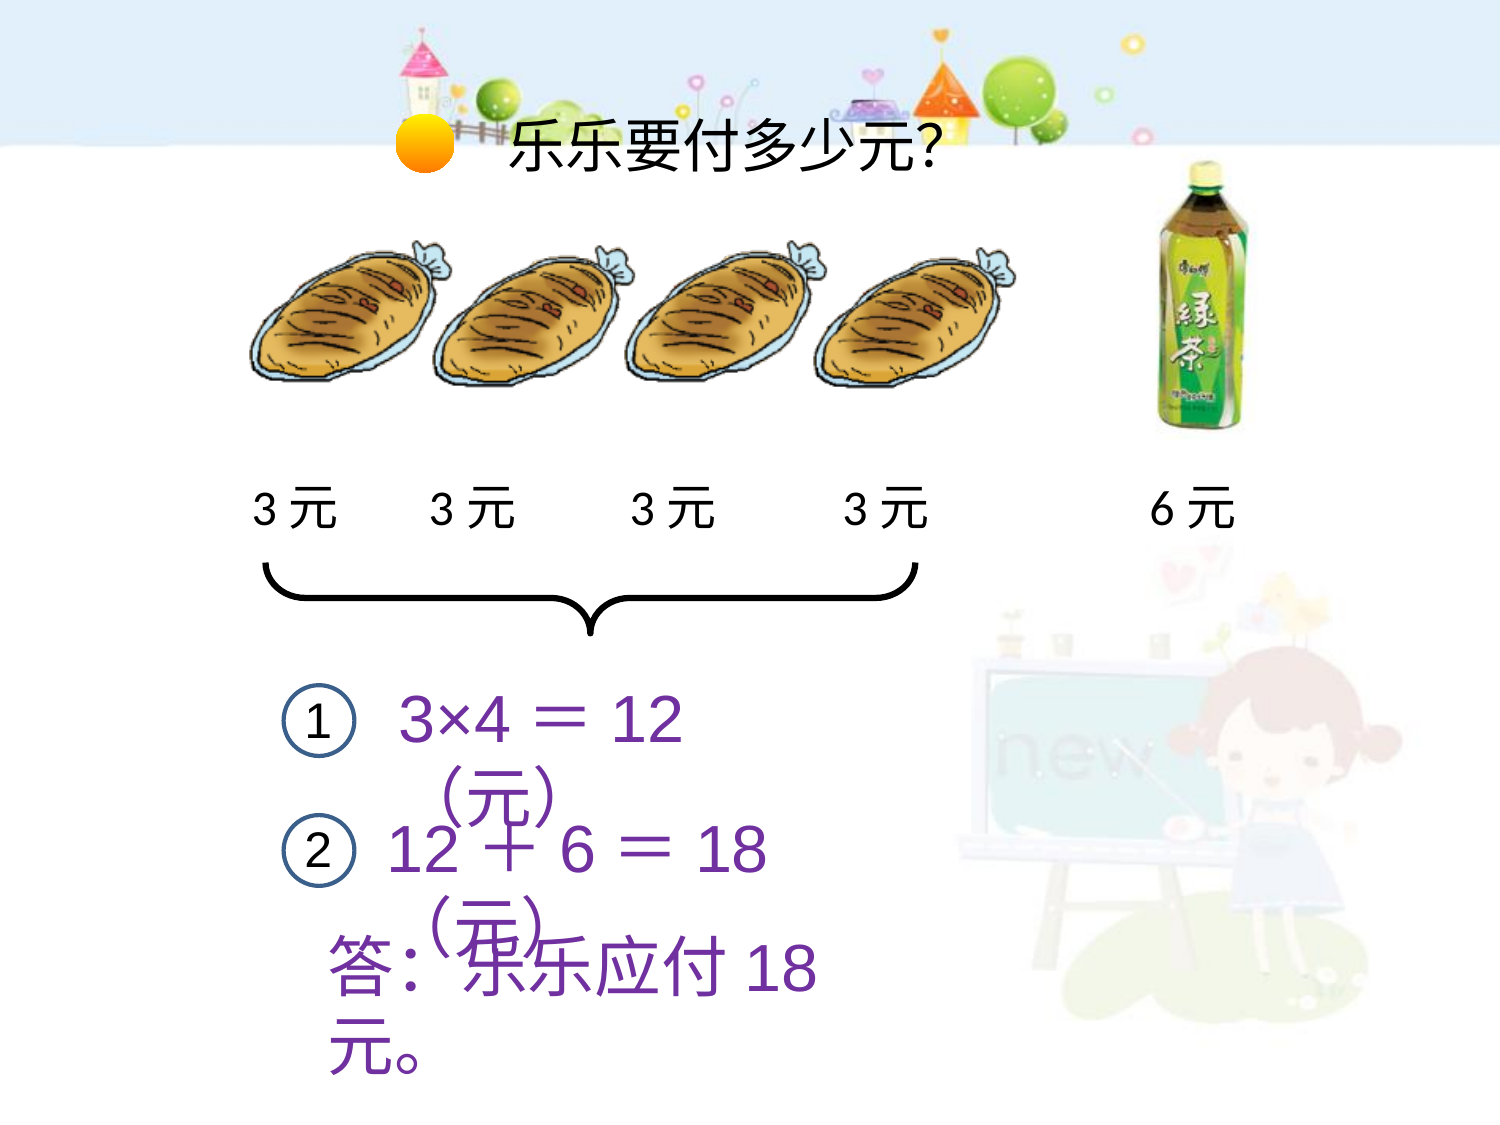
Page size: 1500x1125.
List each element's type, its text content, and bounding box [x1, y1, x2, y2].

text_box [393, 111, 457, 175]
text_box [348, 696, 357, 745]
text_box 1 [289, 680, 348, 756]
text_box 3元 [614, 467, 732, 543]
text_box 答：乐乐应付18元。 [312, 916, 982, 1092]
picture [0, 0, 1500, 1125]
text_box 3元 [413, 467, 531, 543]
text_box [264, 562, 917, 635]
text_box 2 [289, 810, 348, 886]
text_box [281, 827, 289, 873]
text_box 3×4＝12（元） [383, 668, 880, 798]
text_box 3元 [827, 467, 945, 543]
text_box 6元 [1134, 467, 1252, 543]
text_box [348, 826, 357, 875]
text_box 乐乐要付多少元？ [492, 101, 989, 187]
text_box 12＋6＝18（元） [372, 798, 904, 916]
text_box 3元 [236, 467, 354, 543]
text_box [281, 698, 289, 744]
